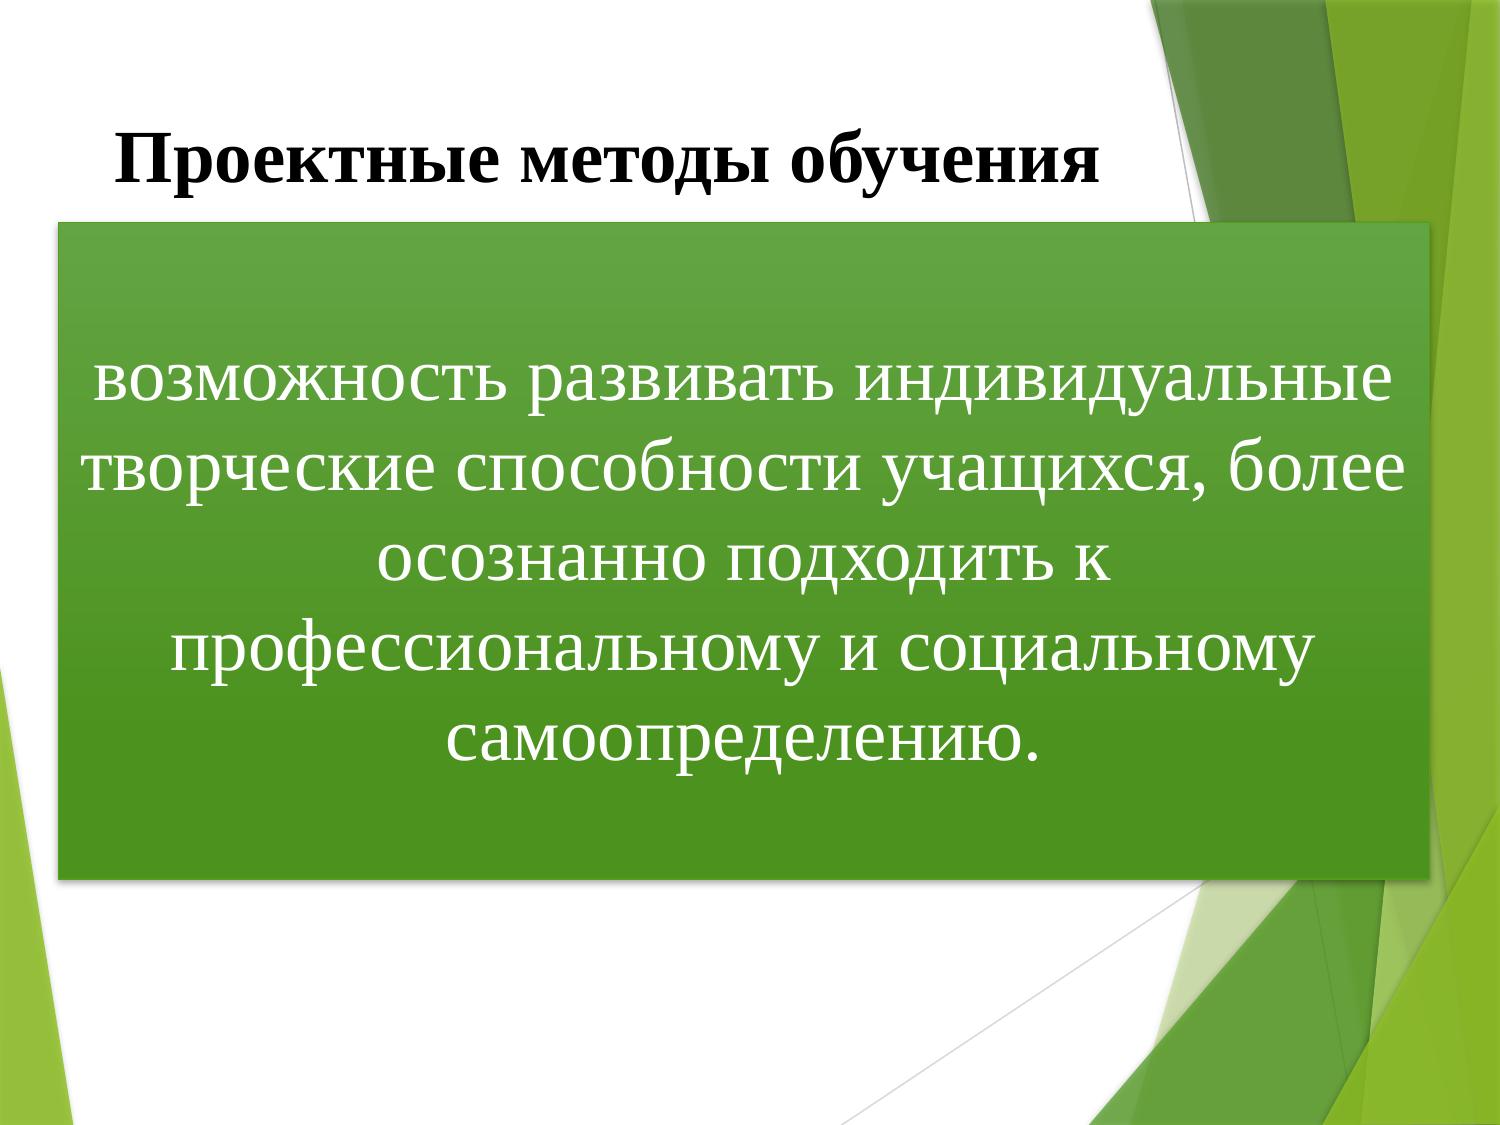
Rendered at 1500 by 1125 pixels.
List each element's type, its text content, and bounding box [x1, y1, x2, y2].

title Проектные методы обучения [99, 99, 1142, 221]
text_box возможность развивать индивидуальные творческие способности учащихся, более осознанно подходить к профессиональному и социальному самоопределению. [58, 222, 1431, 880]
